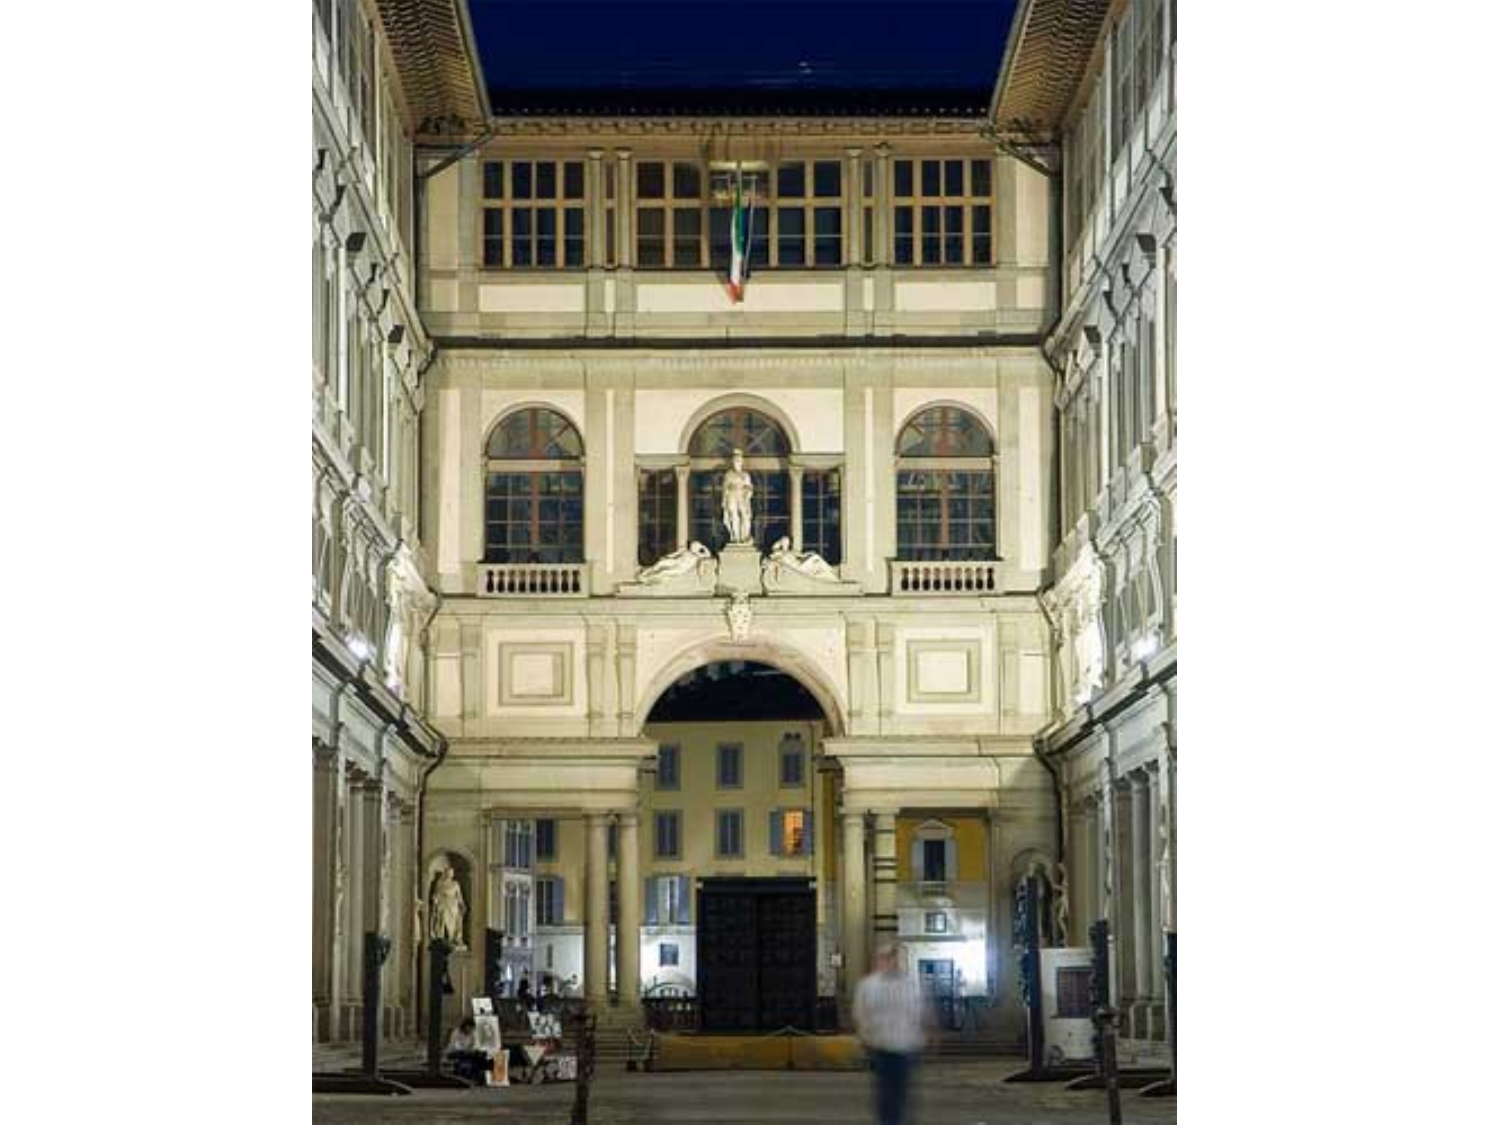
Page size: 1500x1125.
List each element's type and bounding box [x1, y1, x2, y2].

picture [312, 0, 1178, 1125]
